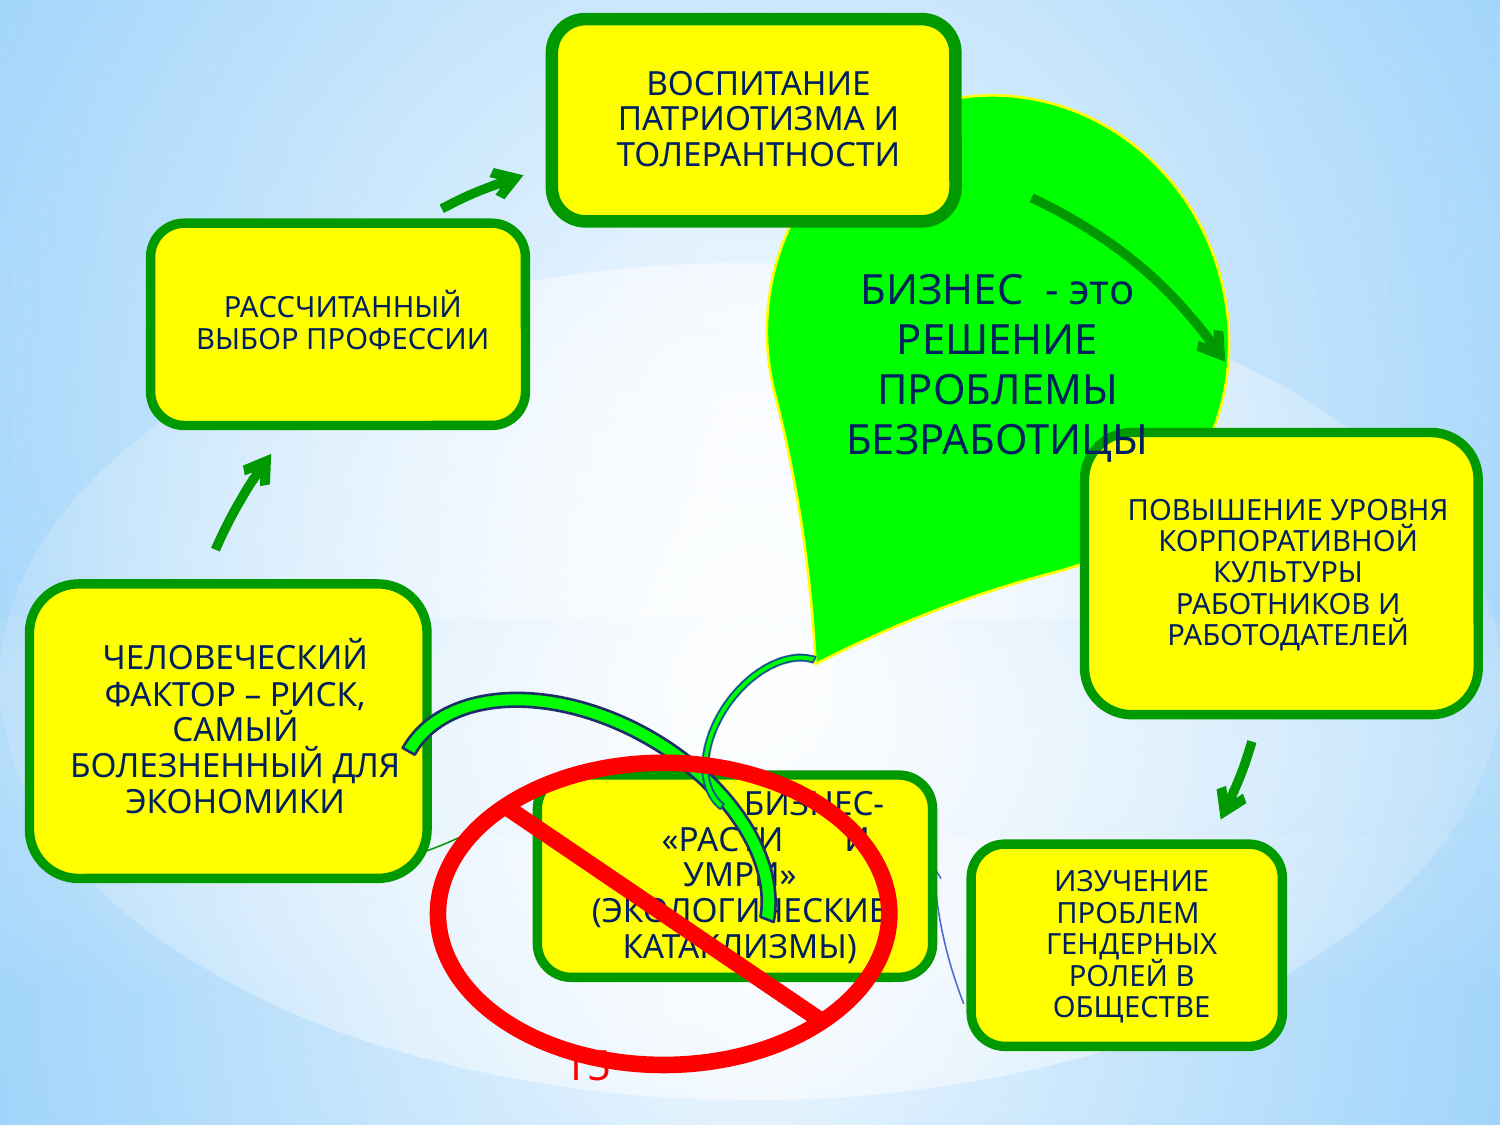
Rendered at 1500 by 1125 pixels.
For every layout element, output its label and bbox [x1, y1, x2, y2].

list [0, 0, 1500, 1125]
picture [673, 679, 839, 783]
